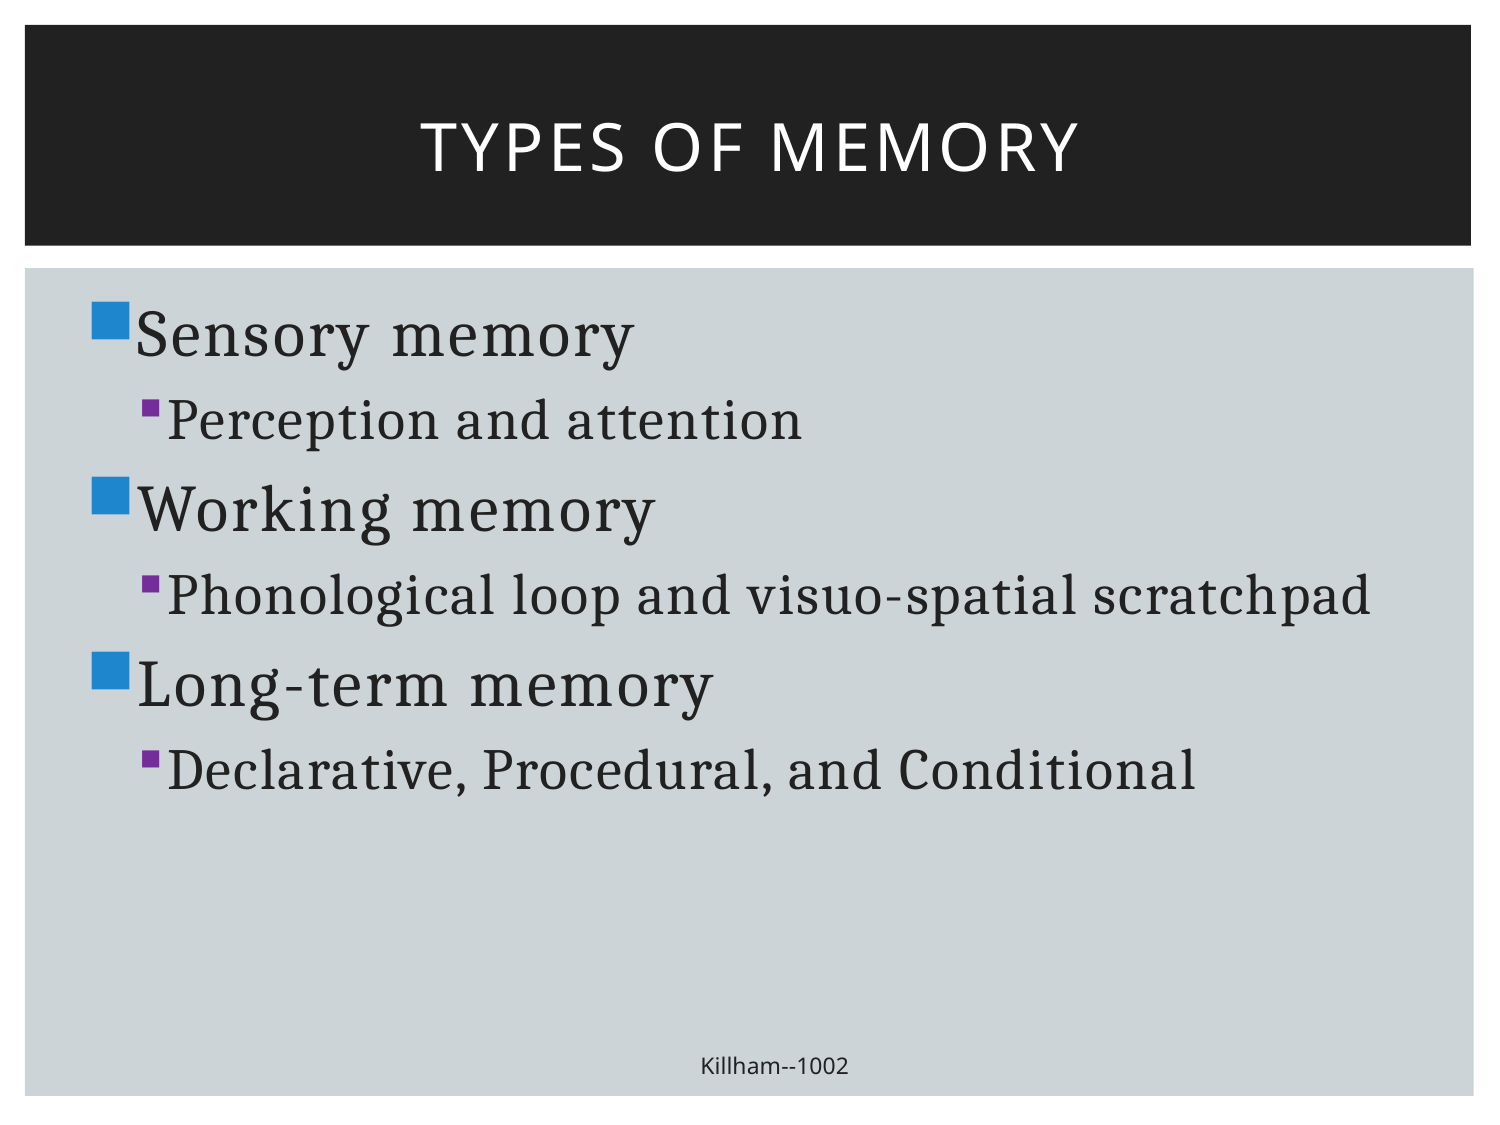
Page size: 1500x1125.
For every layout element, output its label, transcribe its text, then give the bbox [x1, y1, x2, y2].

footer Killham--1002 [500, 1042, 1050, 1088]
list Sensory memory Perception and attention Working memory Phonological loop and visuo-spatial scratchpad Long-term memory Declarative, Procedural, and Conditional [62, 281, 1442, 1005]
title Types of Memory [62, 58, 1438, 232]
